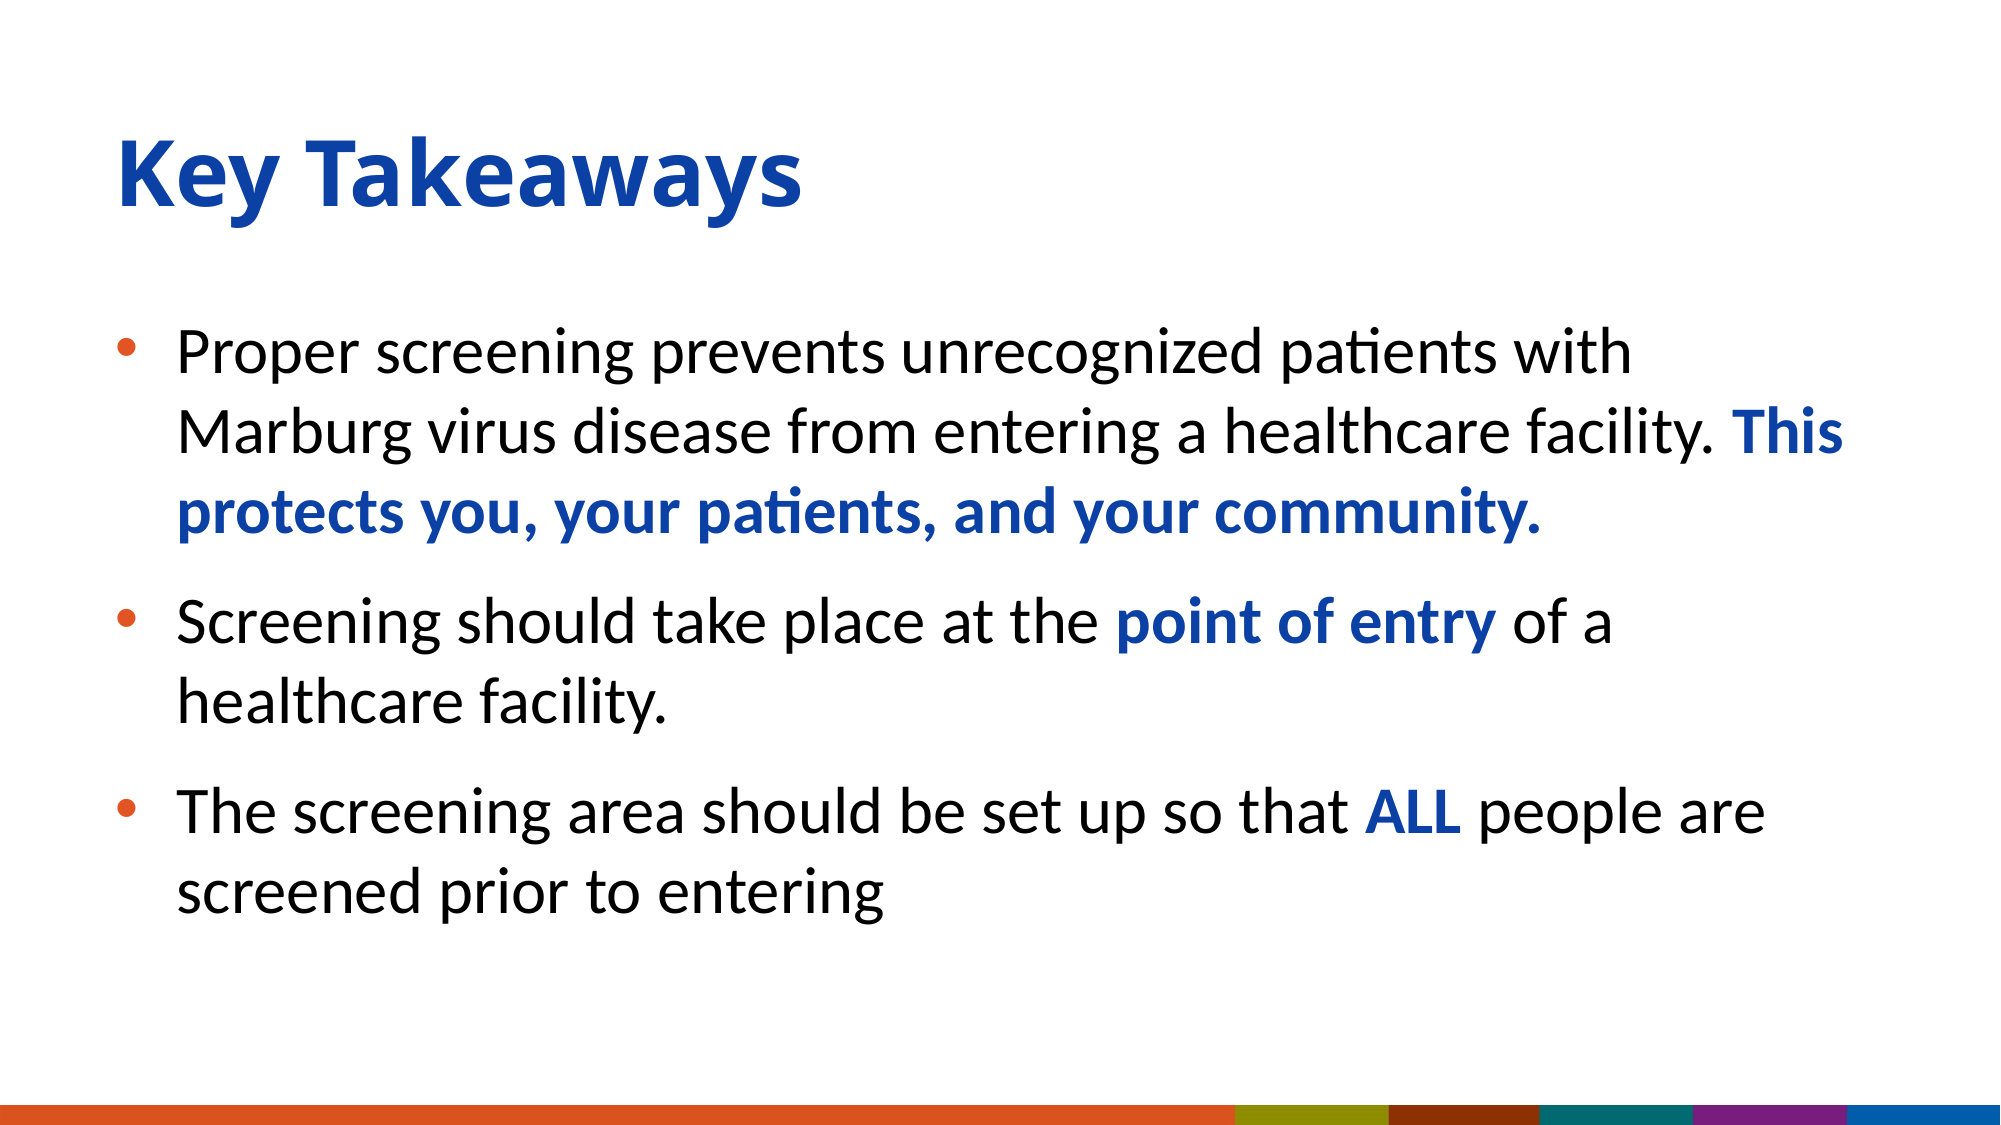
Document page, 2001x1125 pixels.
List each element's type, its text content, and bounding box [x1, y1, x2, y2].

picture [0, 1105, 2000, 1125]
title Key Takeaways [99, 29, 1900, 233]
list Proper screening prevents unrecognized patients with Marburg virus disease from entering a healthcare facility. This protects you, your patients, and your community. Screening should take place at the point of entry of a healthcare facility. The screening area should be set up so that ALL people are screened prior to entering [99, 299, 1900, 1077]
